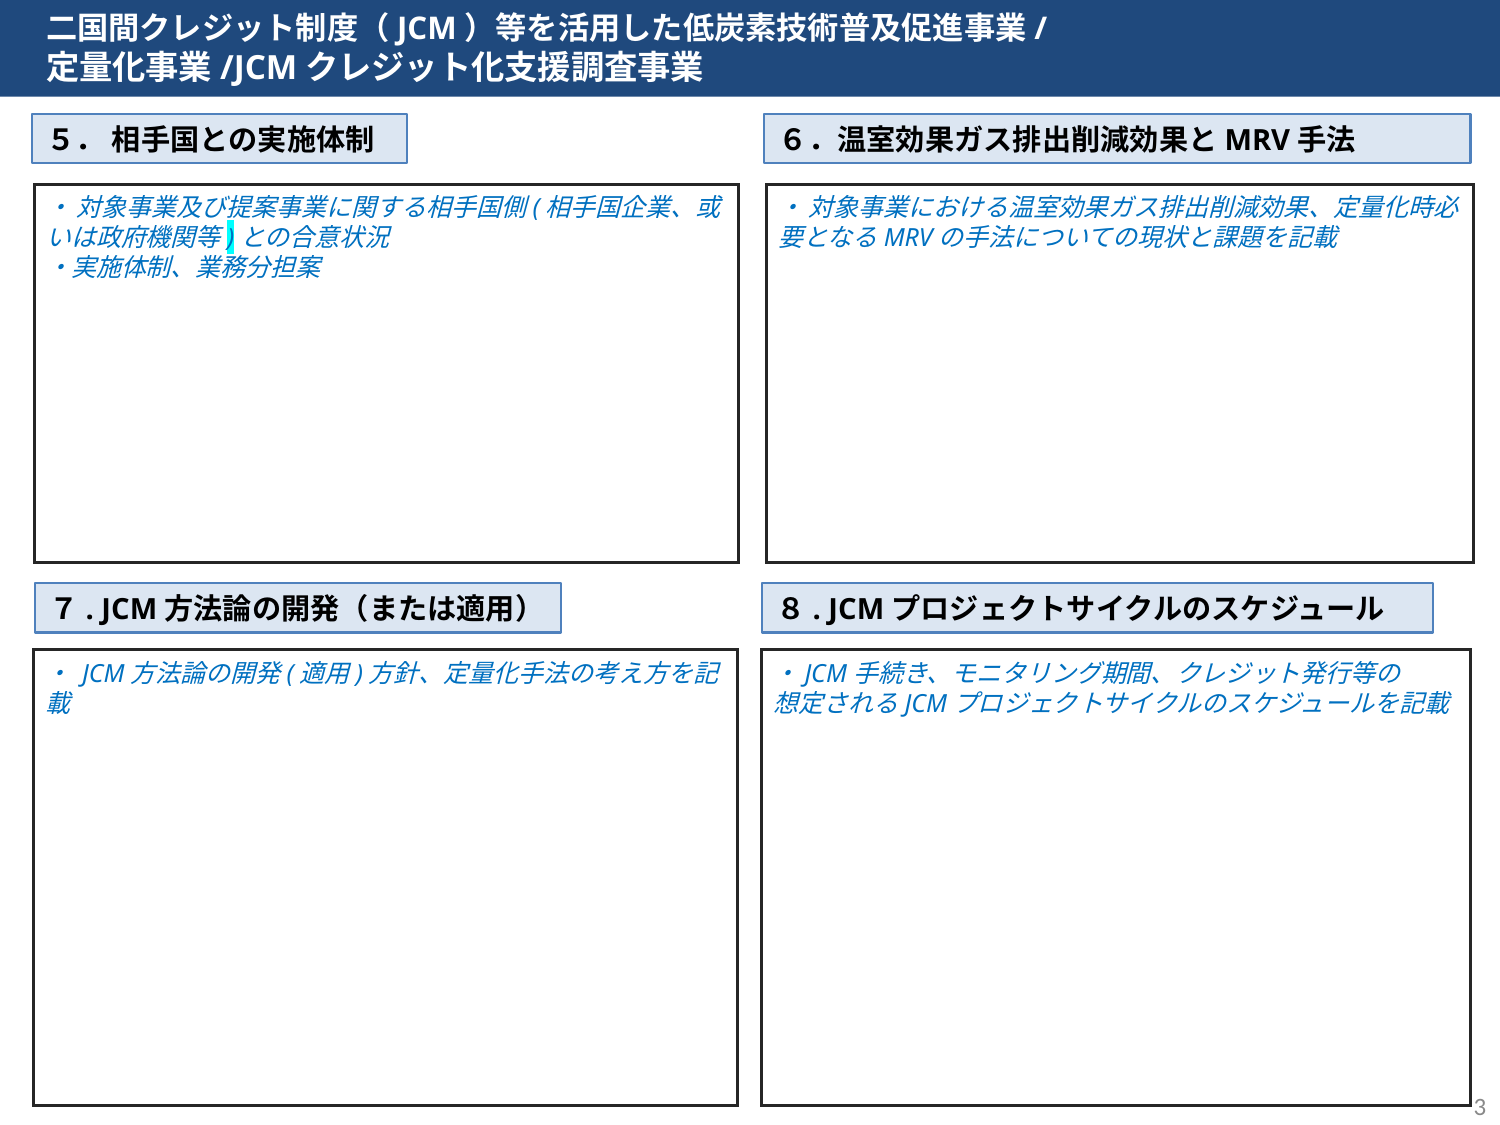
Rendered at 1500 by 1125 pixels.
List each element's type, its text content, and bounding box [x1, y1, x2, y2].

text_box ７. JCM方法論の開発（または適用） [34, 582, 561, 633]
text_box ・ JCM方法論の開発(適用)方針、定量化手法の考え方を記載 [33, 649, 738, 1106]
text_box ５． 相手国との実施体制 [31, 113, 408, 164]
text_box 3 [1151, 1075, 1500, 1125]
text_box ・ 対象事業及び提案事業に関する相手国側(相手国企業、或いは政府機関等)との合意状況 ・実施体制、業務分担案 [34, 184, 739, 563]
text_box ８. JCMプロジェクトサイクルのスケジュール [761, 582, 1433, 633]
text_box ・ 対象事業における温室効果ガス排出削減効果、定量化時必要となるMRVの手法についての現状と課題を記載 [766, 184, 1474, 563]
text_box 二国間クレジット制度（JCM）等を活用した低炭素技術普及促進事業/ 定量化事業/JCMクレジット化支援調査事業 [0, 0, 1500, 97]
text_box ６．温室効果ガス排出削減効果とMRV手法 [764, 113, 1471, 164]
text_box ・JCM手続き、モニタリング期間、クレジット発行等の 想定されるJCMプロジェクトサイクルのスケジュールを記載 [761, 649, 1471, 1106]
